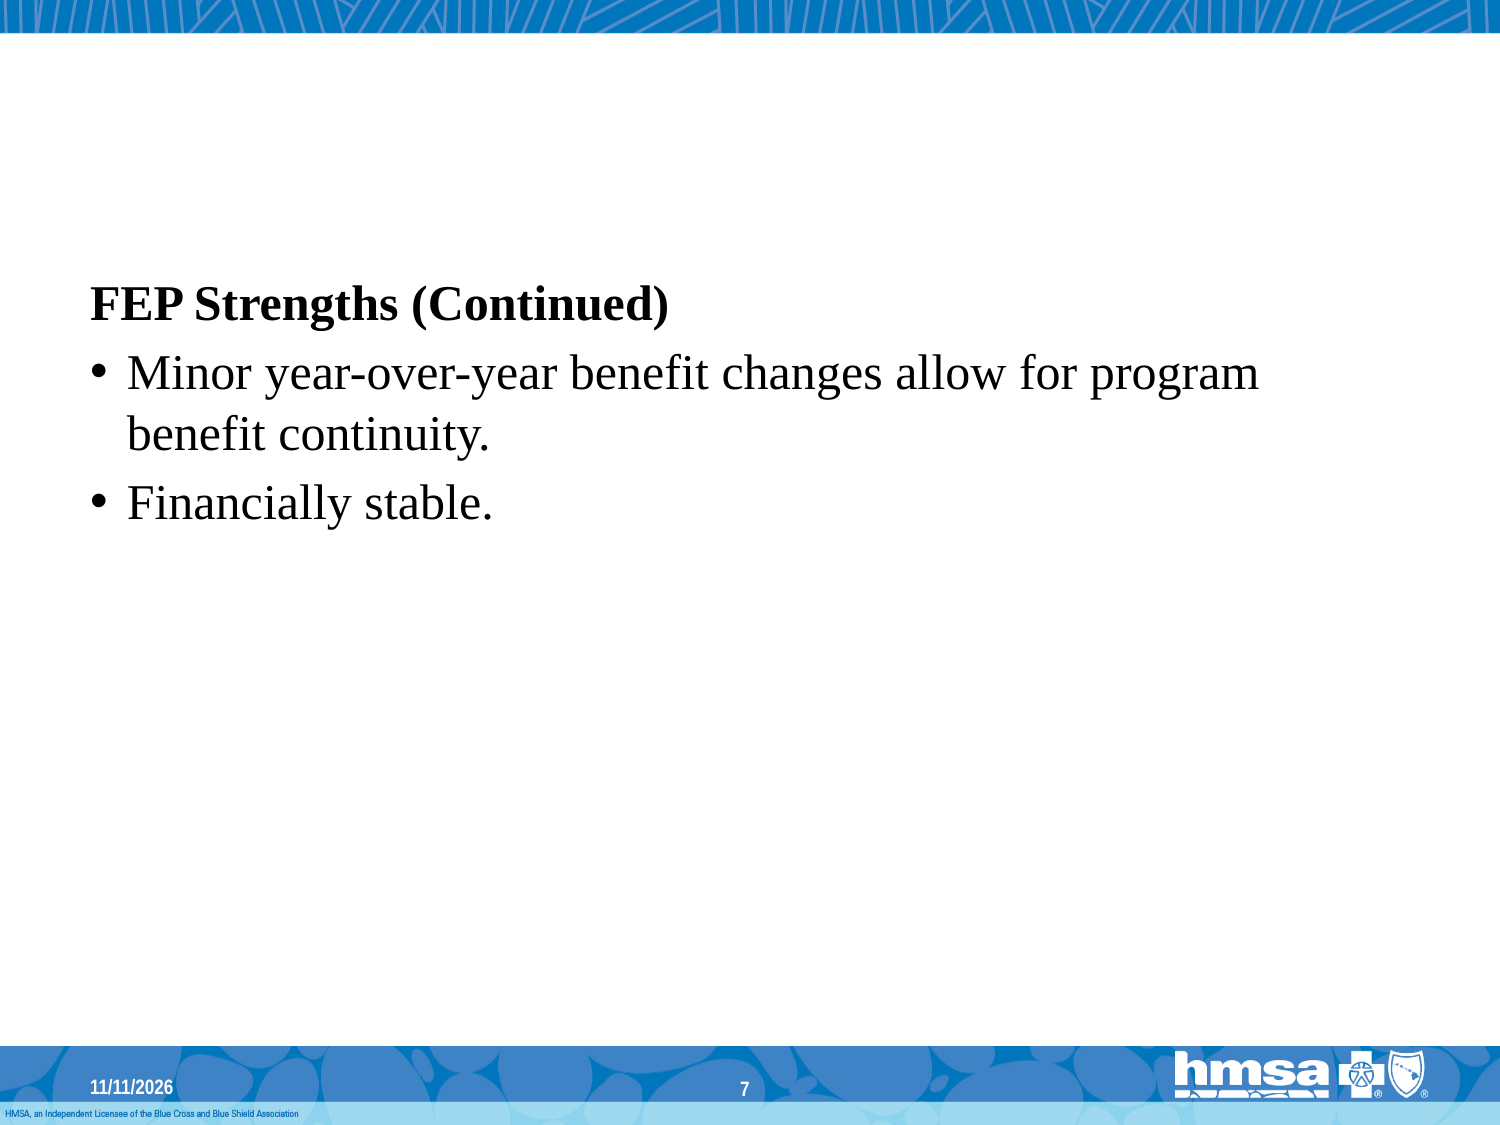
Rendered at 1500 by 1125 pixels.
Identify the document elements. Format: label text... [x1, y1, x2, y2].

picture [0, 0, 1500, 34]
slide_number 7 [725, 1064, 1075, 1113]
picture [0, 1046, 1500, 1125]
list FEP Strengths (Continued) Minor year-over-year benefit changes allow for program benefit continuity. Financially stable. [75, 262, 1425, 1005]
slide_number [75, 1059, 425, 1113]
